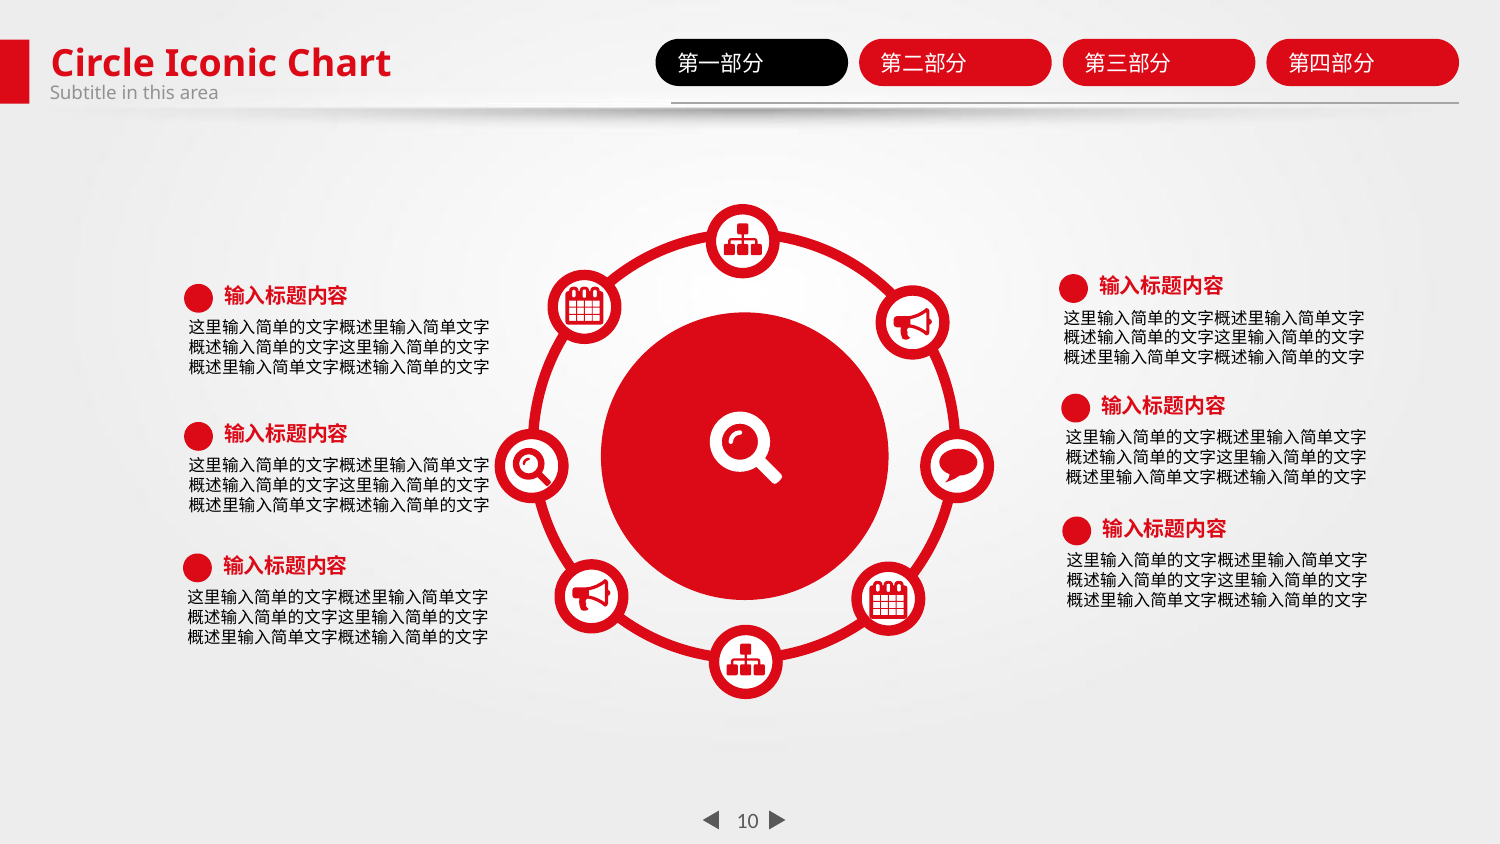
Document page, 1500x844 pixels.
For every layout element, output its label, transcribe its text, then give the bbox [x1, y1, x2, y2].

text_box 输入标题内容 [1101, 392, 1393, 416]
text_box 这里输入简单的文字概述里输入简单文字概述输入简单的文字这里输入简单的文字概述里输入简单文字概述输入简单的文字 [1066, 549, 1378, 625]
text_box [512, 447, 551, 487]
text_box Subtitle in this area [49, 81, 1145, 103]
text_box [533, 235, 955, 657]
text_box 这里输入简单的文字概述里输入简单文字概述输入简单的文字这里输入简单的文字概述里输入简单文字概述输入简单的文字 [188, 317, 499, 393]
text_box [183, 553, 212, 583]
text_box [1062, 516, 1092, 546]
text_box [184, 283, 213, 313]
text_box 输入标题内容 [1102, 515, 1394, 539]
text_box 输入标题内容 [1099, 273, 1391, 296]
text_box [723, 223, 762, 256]
text_box 输入标题内容 [223, 552, 515, 576]
text_box [856, 566, 921, 631]
text_box [552, 274, 617, 339]
text_box 这里输入简单的文字概述里输入简单文字概述输入简单的文字这里输入简单的文字概述里输入简单文字概述输入简单的文字 [1065, 426, 1377, 503]
picture [0, 0, 1500, 844]
text_box [499, 433, 564, 498]
slide_number 10 [714, 797, 781, 843]
text_box 第三部分 [1062, 38, 1256, 87]
text_box [1059, 274, 1088, 303]
text_box [600, 312, 889, 601]
text_box 这里输入简单的文字概述里输入简单文字概述输入简单的文字这里输入简单的文字概述里输入简单文字概述输入简单的文字 [187, 586, 498, 662]
text_box 输入标题内容 [224, 282, 516, 306]
text_box 输入标题内容 [224, 421, 516, 444]
text_box Circle Iconic Chart [47, 31, 656, 92]
text_box 这里输入简单的文字概述里输入简单文字概述输入简单的文字这里输入简单的文字概述里输入简单文字概述输入简单的文字 [1063, 307, 1374, 383]
text_box [710, 209, 775, 274]
text_box [184, 421, 213, 451]
text_box [714, 629, 778, 694]
text_box [726, 643, 765, 676]
text_box 这里输入简单的文字概述里输入简单文字概述输入简单的文字这里输入简单的文字概述里输入简单文字概述输入简单的文字 [188, 455, 499, 531]
text_box 第一部分 [656, 38, 849, 81]
text_box [880, 290, 945, 355]
text_box [893, 307, 932, 340]
text_box [1061, 393, 1091, 423]
text_box [565, 286, 604, 325]
text_box [0, 39, 30, 104]
text_box [709, 411, 783, 484]
text_box [869, 580, 908, 619]
text_box [939, 448, 978, 483]
text_box 第二部分 [859, 38, 1052, 81]
text_box [559, 564, 624, 629]
text_box [925, 433, 989, 498]
text_box 第四部分 [1266, 38, 1460, 87]
text_box [572, 579, 611, 611]
